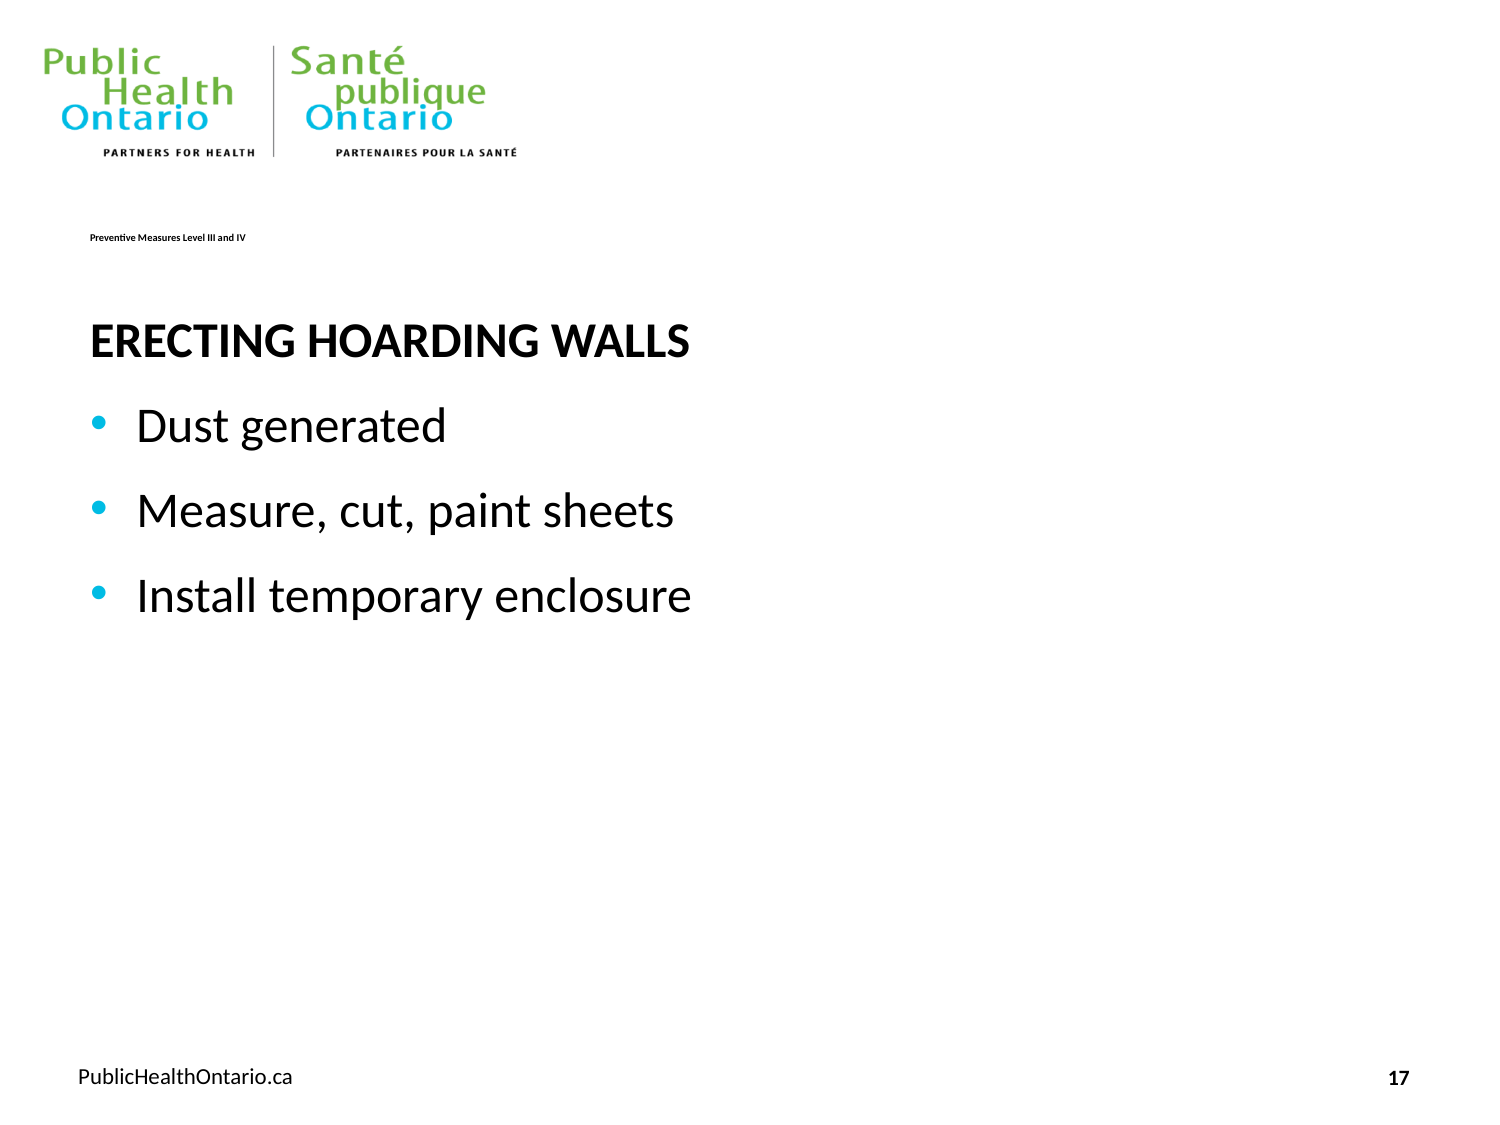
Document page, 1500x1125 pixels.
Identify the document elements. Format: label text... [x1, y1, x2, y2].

list Erecting Hoarding Walls Dust generated Measure, cut, paint sheets Install temporary enclosure [75, 299, 1413, 900]
picture [37, 37, 525, 165]
title Preventive Measures Level III and IV [75, 200, 1425, 275]
slide_number 17 [1287, 1057, 1425, 1096]
